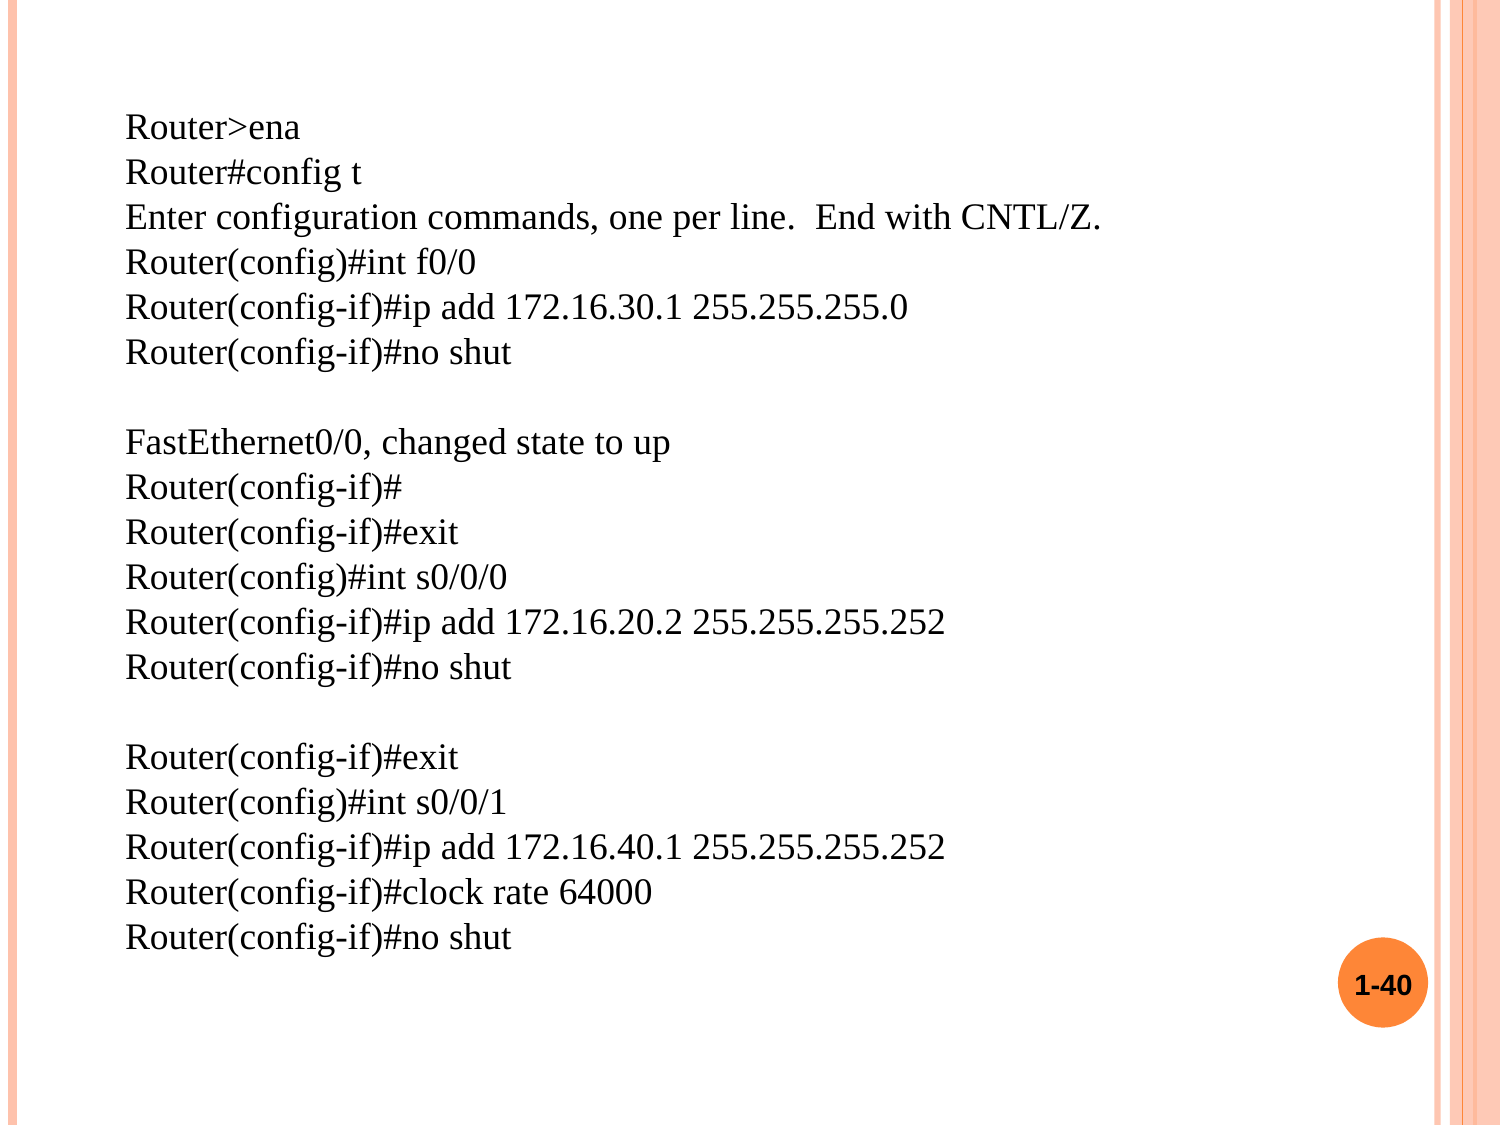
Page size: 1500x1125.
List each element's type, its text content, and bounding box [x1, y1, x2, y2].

slide_number 1-‹#› [1333, 965, 1434, 1026]
text_box Router>ena Router#config t Enter configuration commands, one per line. End with CNTL/Z. Router(config)#int f0/0 Router(config-if)#ip add 172.16.30.1 255.255.255.0 Router(config-if)#no shut FastEthernet0/0, changed state to up Router(config-if)# Router(config-if)#exit Router(config)#int s0/0/0 Router(config-if)#ip add 172.16.20.2 255.255.255.252 Router(config-if)#no shut Router(config-if)#exit Router(config)#int s0/0/1 Router(config-if)#ip add 172.16.40.1 255.255.255.252 Router(config-if)#clock rate 64000 Router(config-if)#no shut [109, 94, 1456, 965]
